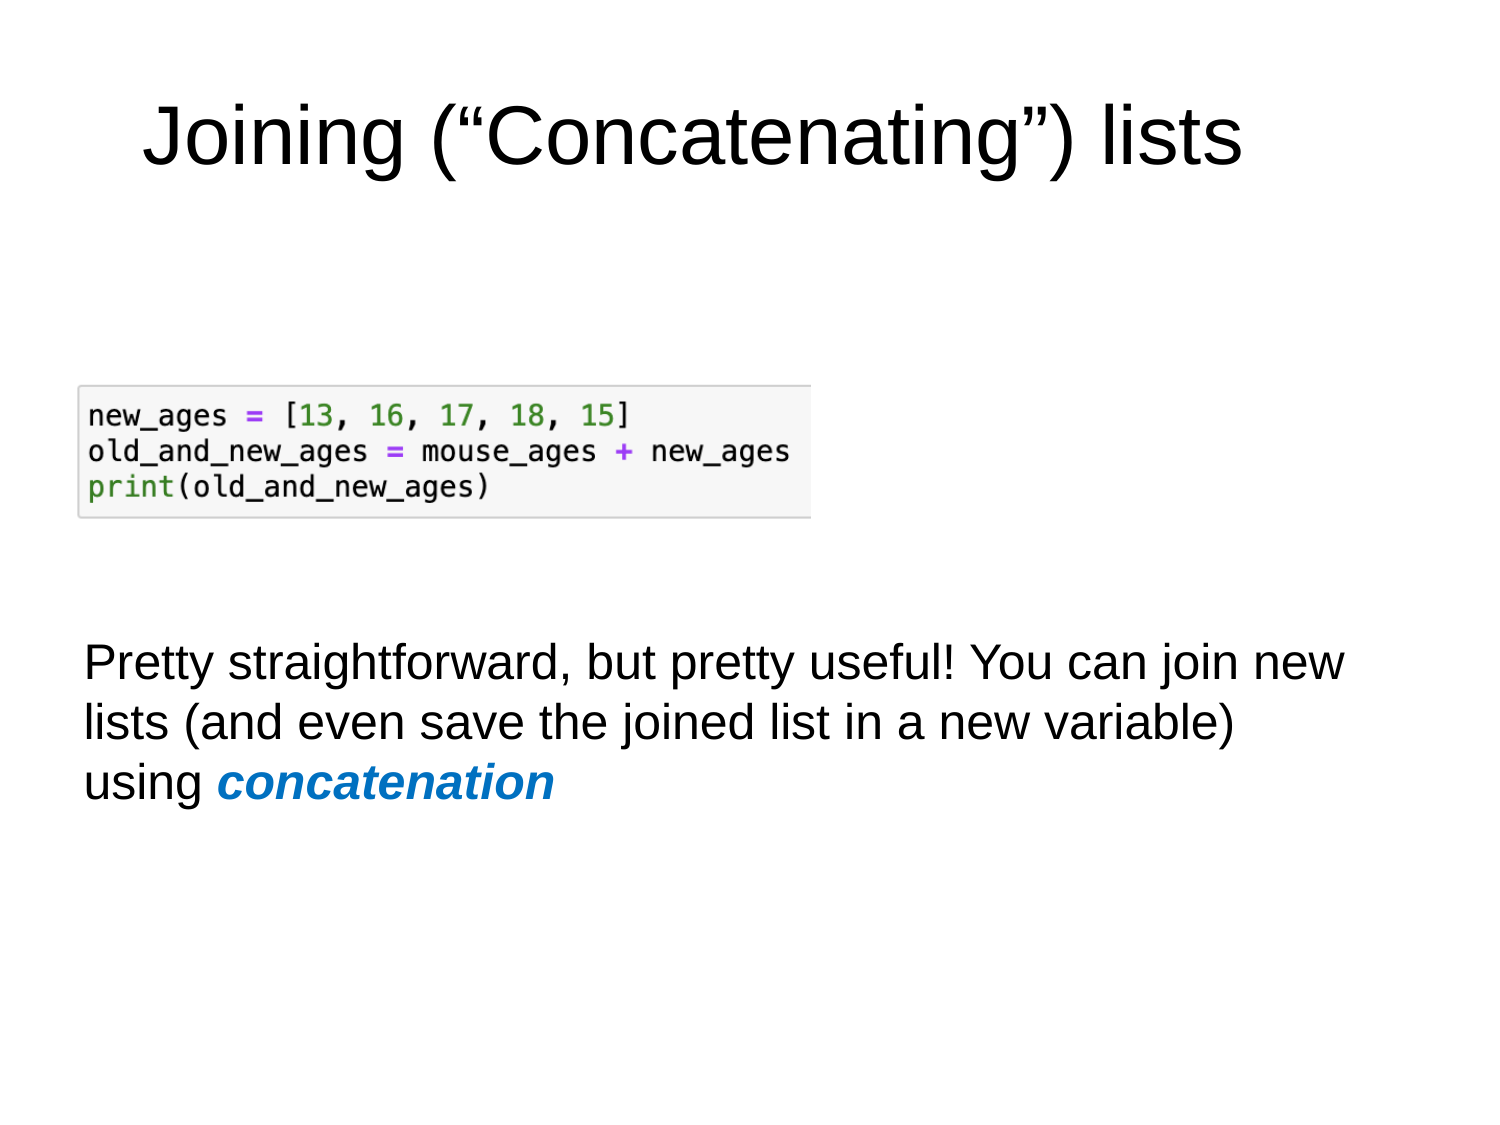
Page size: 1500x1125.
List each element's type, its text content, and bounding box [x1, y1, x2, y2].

text_box Pretty straightforward, but pretty useful! You can join new lists (and even save the joined list in a new variable) using concatenation [68, 622, 1363, 817]
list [68, 366, 811, 527]
text_box Joining (“Concatenating”) lists [128, 84, 1422, 303]
